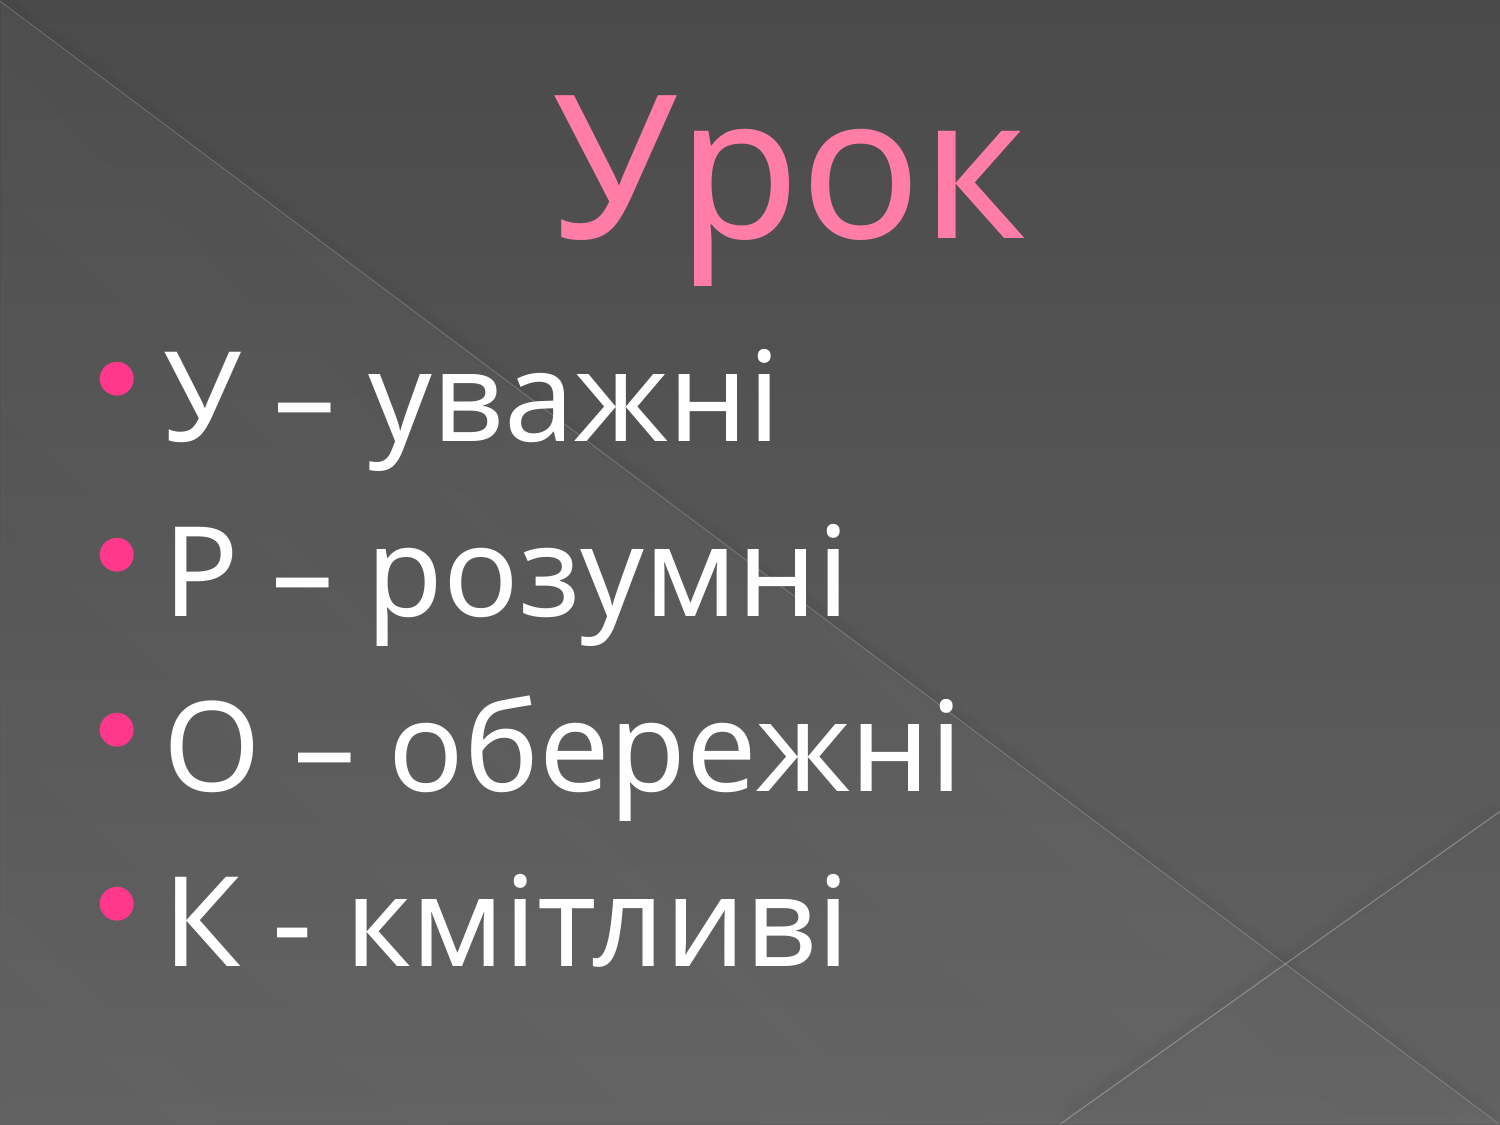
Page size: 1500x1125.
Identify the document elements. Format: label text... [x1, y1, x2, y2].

title Урок [75, 43, 1425, 274]
list У – уважні Р – розумні О – обережні К - кмітливі [75, 308, 1425, 1059]
